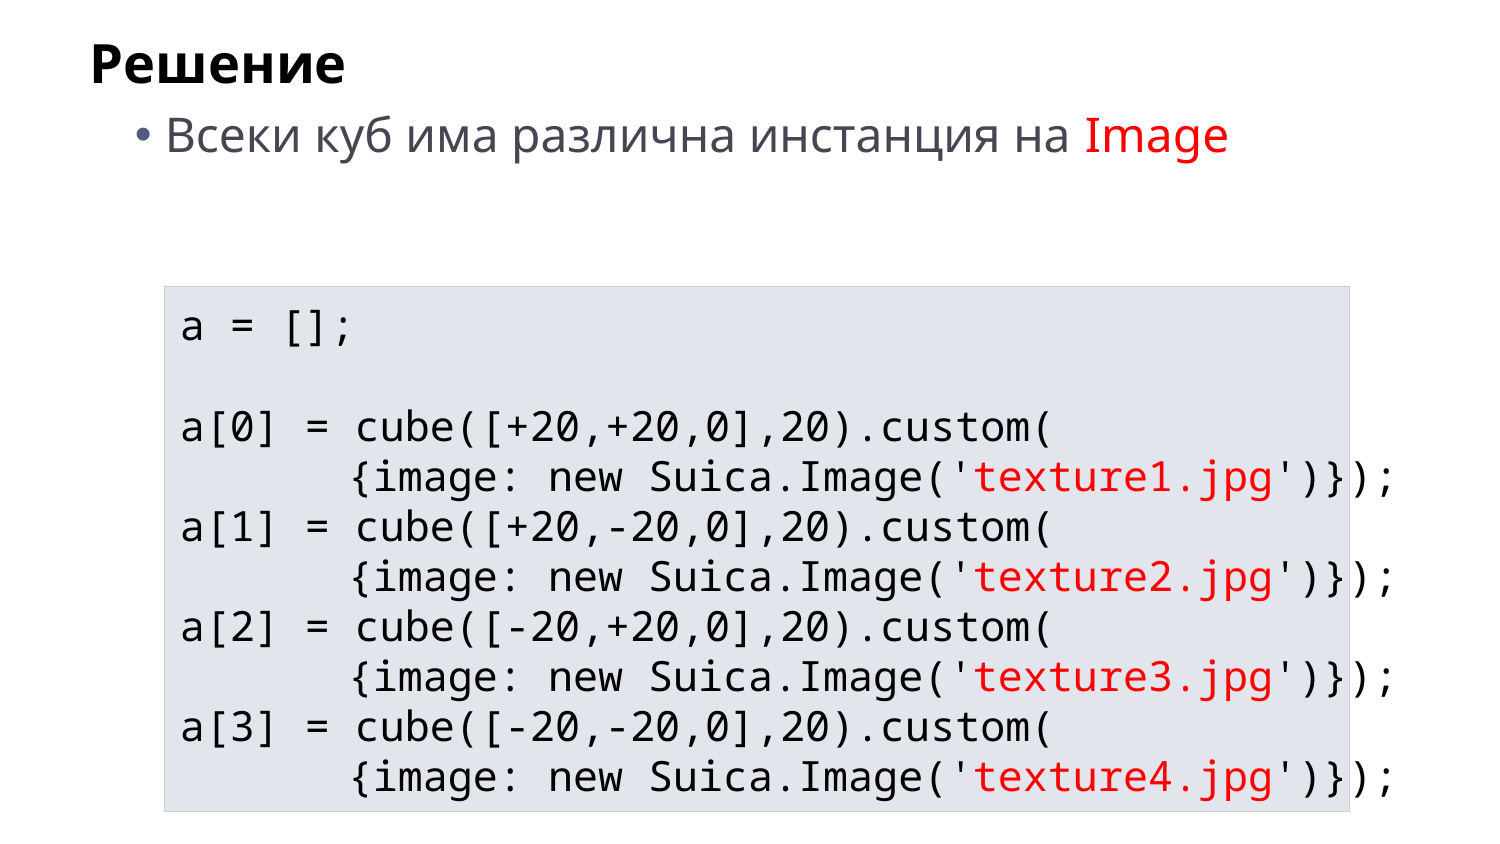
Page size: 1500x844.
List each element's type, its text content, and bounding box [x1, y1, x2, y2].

list Решение Всеки куб има различна инстанция на Image [75, 21, 1475, 835]
text_box a = []; a[0] = cube([+20,+20,0],20).custom( {image: new Suica.Image('texture1.jpg')}); a[1] = cube([+20,-20,0],20).custom( {image: new Suica.Image('texture2.jpg')}); a[2] = cube([-20,+20,0],20).custom( {image: new Suica.Image('texture3.jpg')}); a[3] = cube([-20,-20,0],20).custom( {image: new Suica.Image('texture4.jpg')}); [164, 286, 1350, 812]
